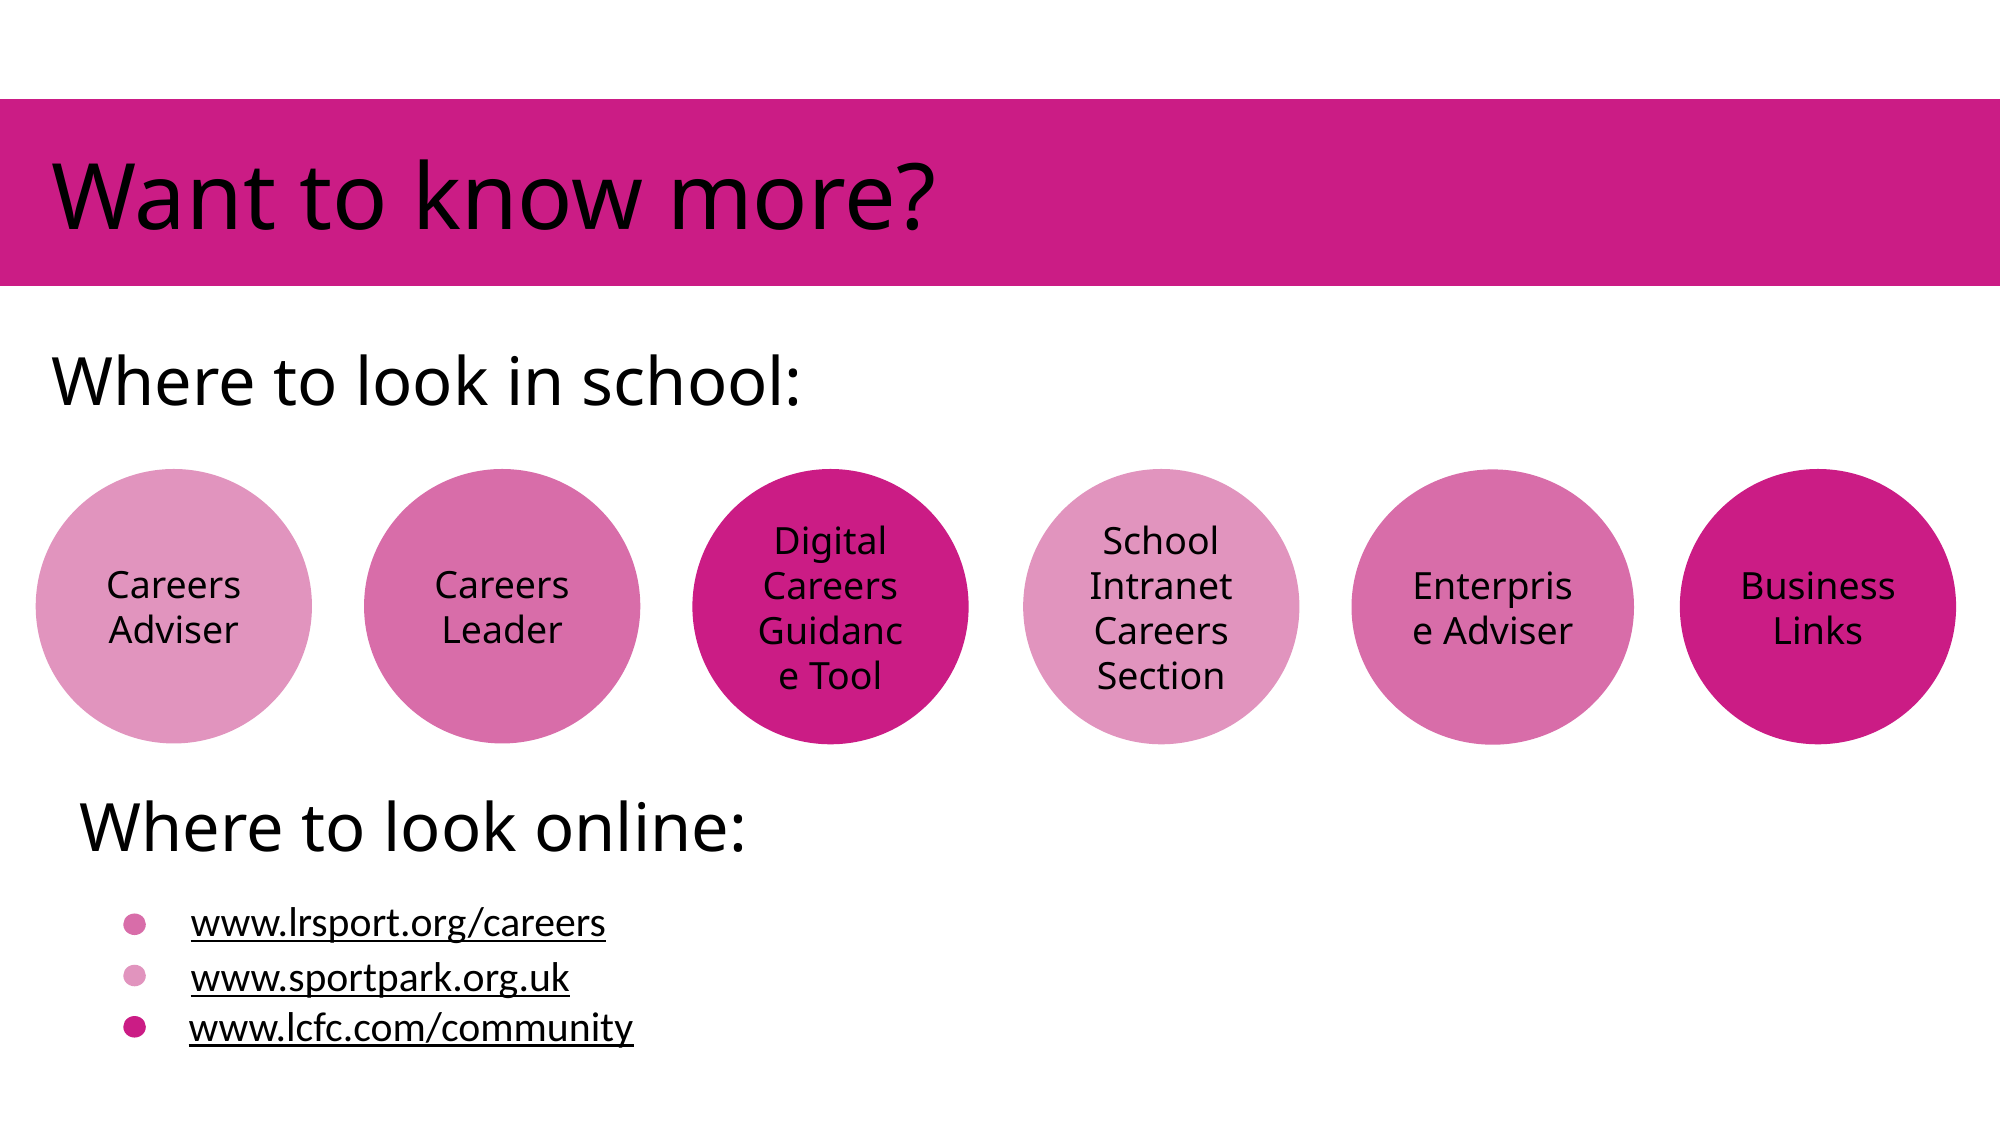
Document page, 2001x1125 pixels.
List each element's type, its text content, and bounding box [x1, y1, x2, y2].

text_box www.sportpark.org.uk [175, 942, 2000, 992]
text_box Careers Adviser [35, 468, 312, 744]
text_box [123, 964, 146, 987]
text_box Where to look online: [64, 784, 772, 874]
text_box [0, 99, 2000, 286]
text_box www.lrsport.org/careers [175, 887, 2000, 942]
text_box Where to look in school: [36, 339, 1887, 428]
title Want to know more? [36, 168, 1254, 258]
text_box [123, 1016, 146, 1038]
text_box Digital Careers Guidance Tool [692, 468, 969, 745]
text_box Enterprise Adviser [1351, 469, 1635, 745]
text_box Careers Leader [364, 468, 641, 744]
text_box [123, 913, 146, 936]
text_box www.lcfc.com/community [173, 992, 2000, 1102]
text_box Business Links [1679, 468, 1957, 745]
text_box School Intranet Careers Section [1023, 468, 1300, 745]
